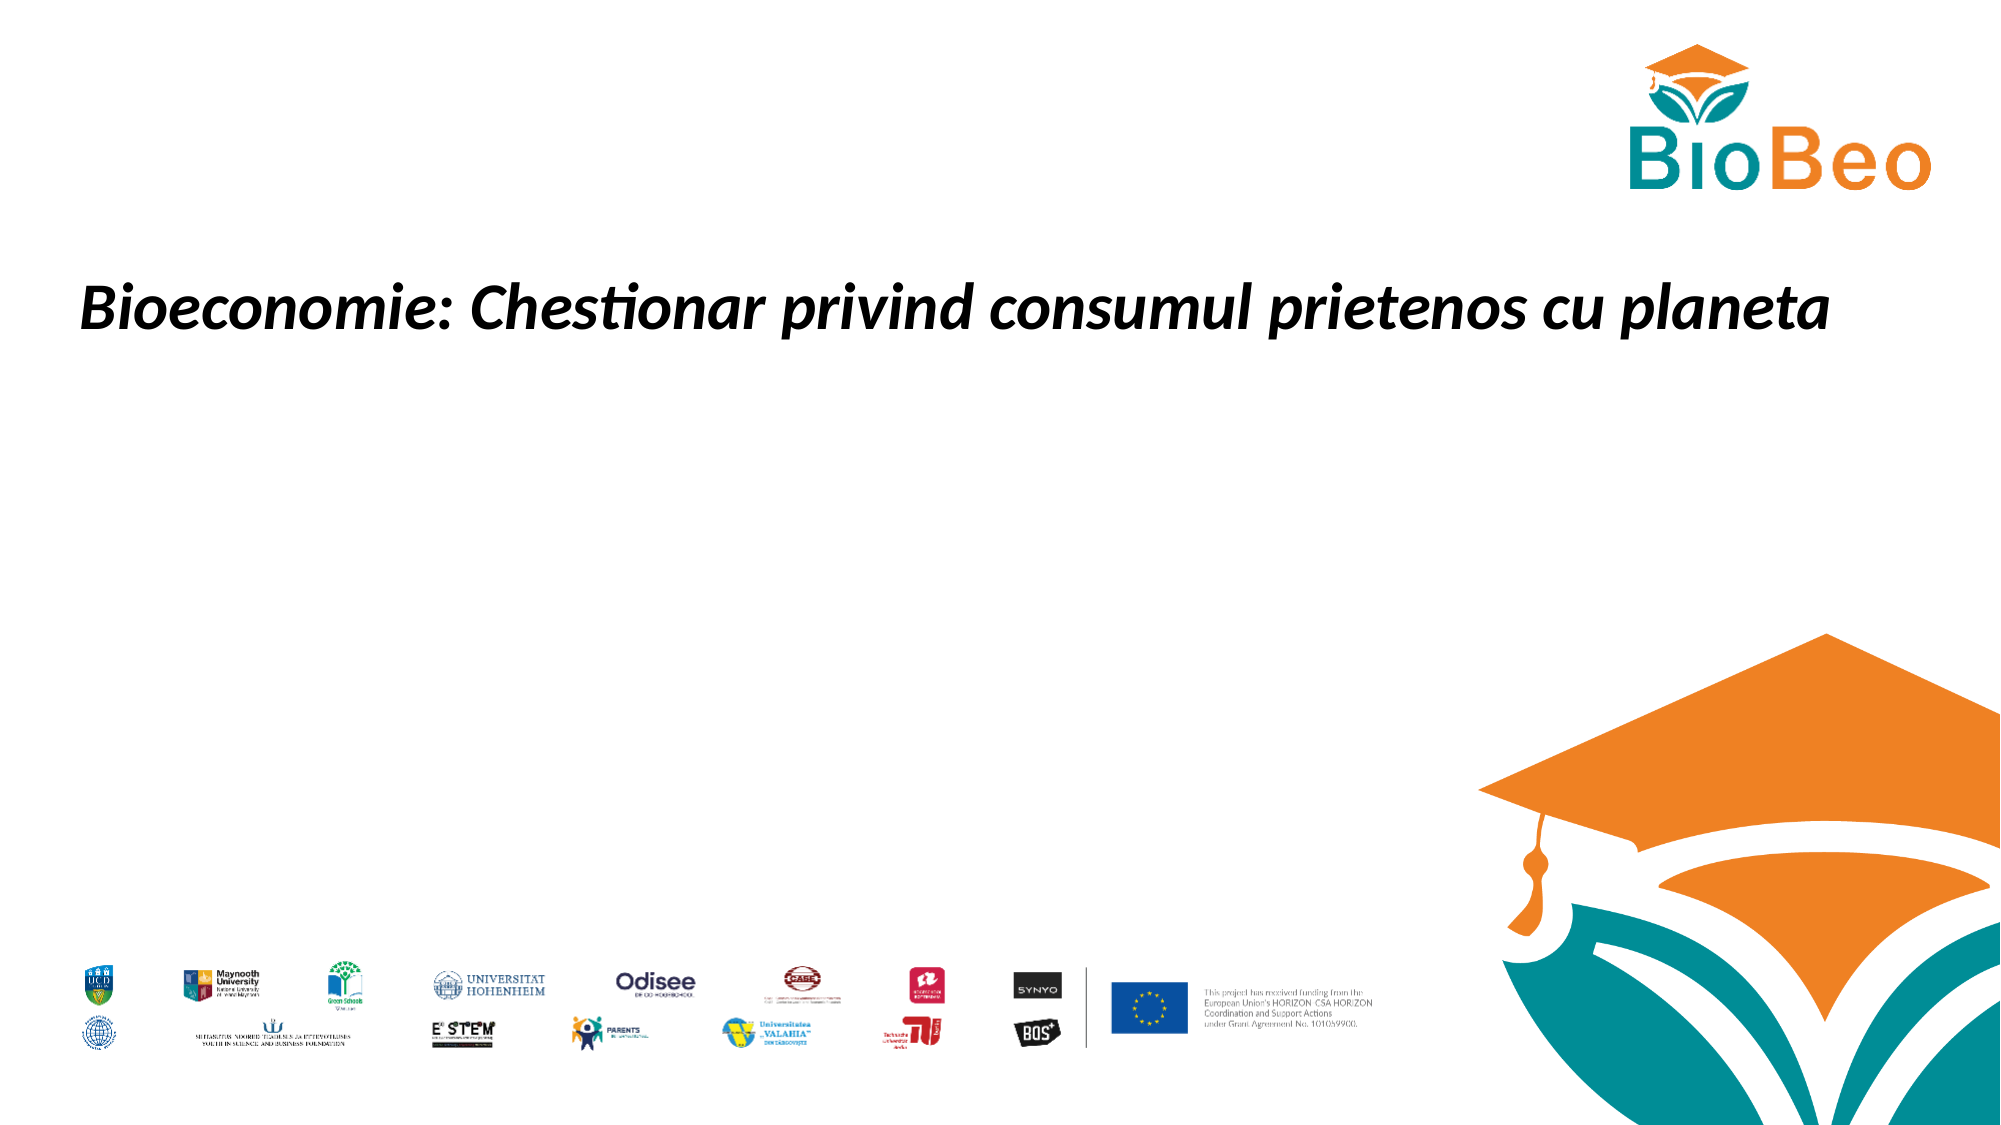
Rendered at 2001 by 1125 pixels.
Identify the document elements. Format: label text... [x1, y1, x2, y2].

picture [1433, 562, 2000, 1125]
picture [1628, 42, 1933, 192]
title Bioeconomie: Chestionar privind consumul prietenos cu planeta [71, 213, 1933, 403]
picture [59, 951, 1394, 1063]
